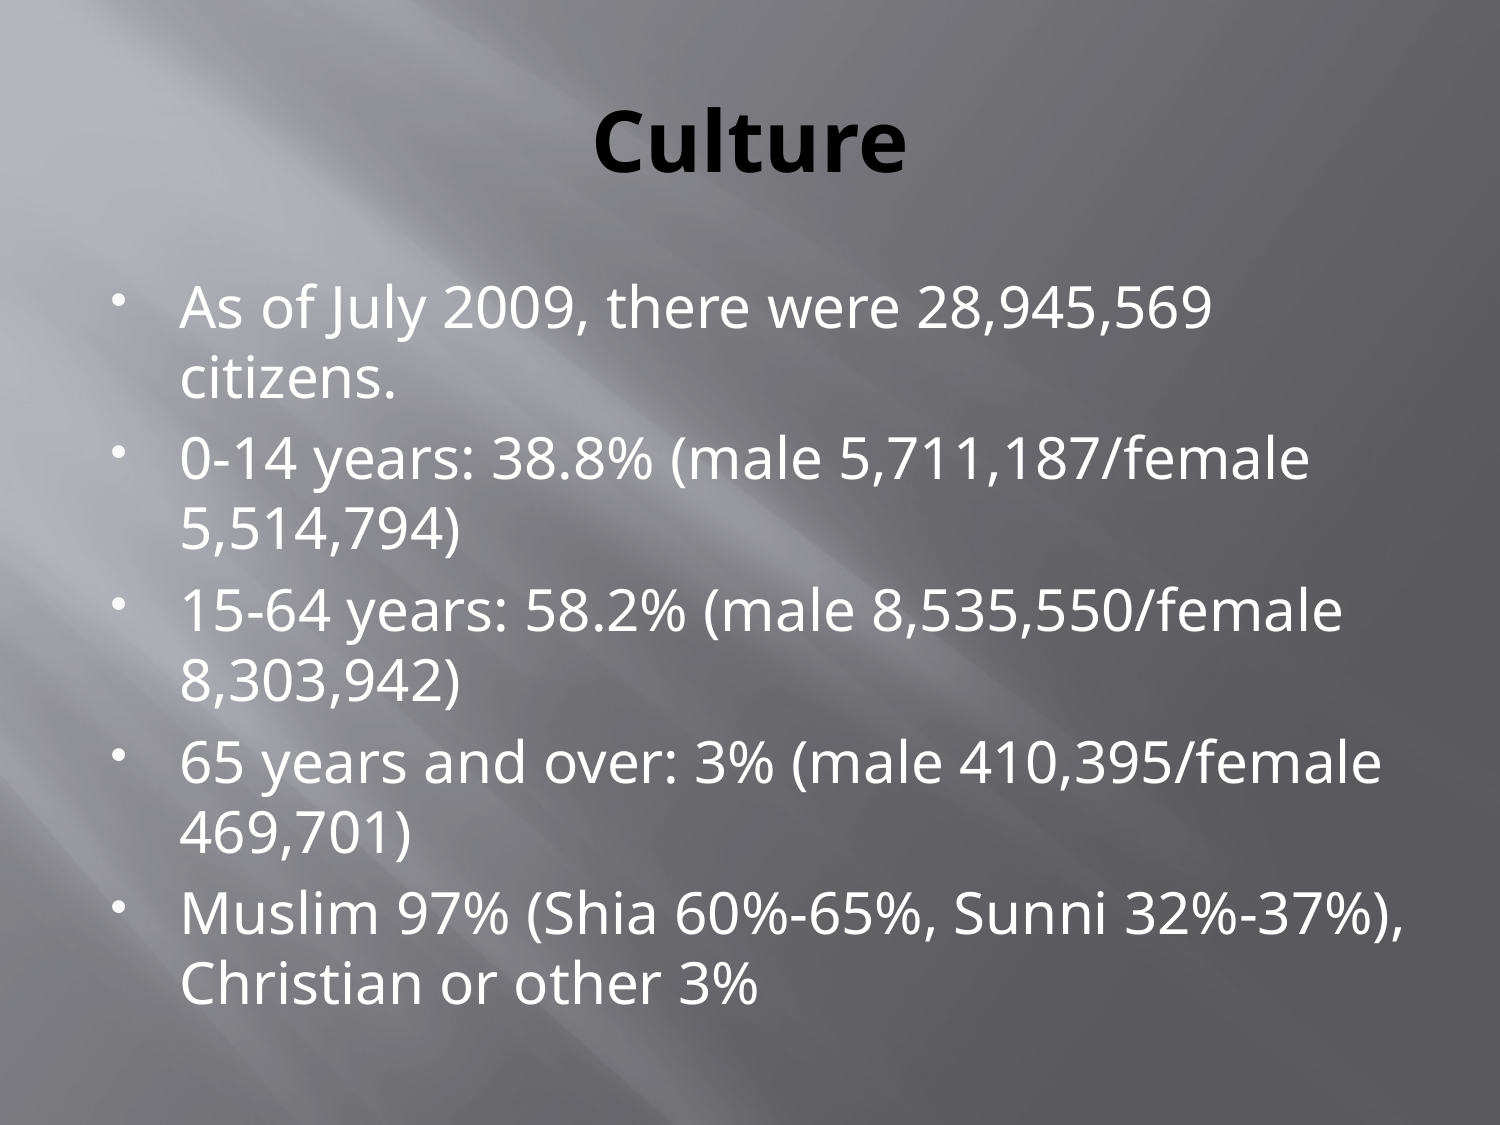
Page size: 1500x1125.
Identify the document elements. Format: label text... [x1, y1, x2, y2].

list As of July 2009, there were 28,945,569 citizens. 0-14 years: 38.8% (male 5,711,187/female 5,514,794) 15-64 years: 58.2% (male 8,535,550/female 8,303,942) 65 years and over: 3% (male 410,395/female 469,701) Muslim 97% (Shia 60%-65%, Sunni 32%-37%), Christian or other 3% [75, 262, 1425, 1035]
title Culture [75, 45, 1425, 233]
